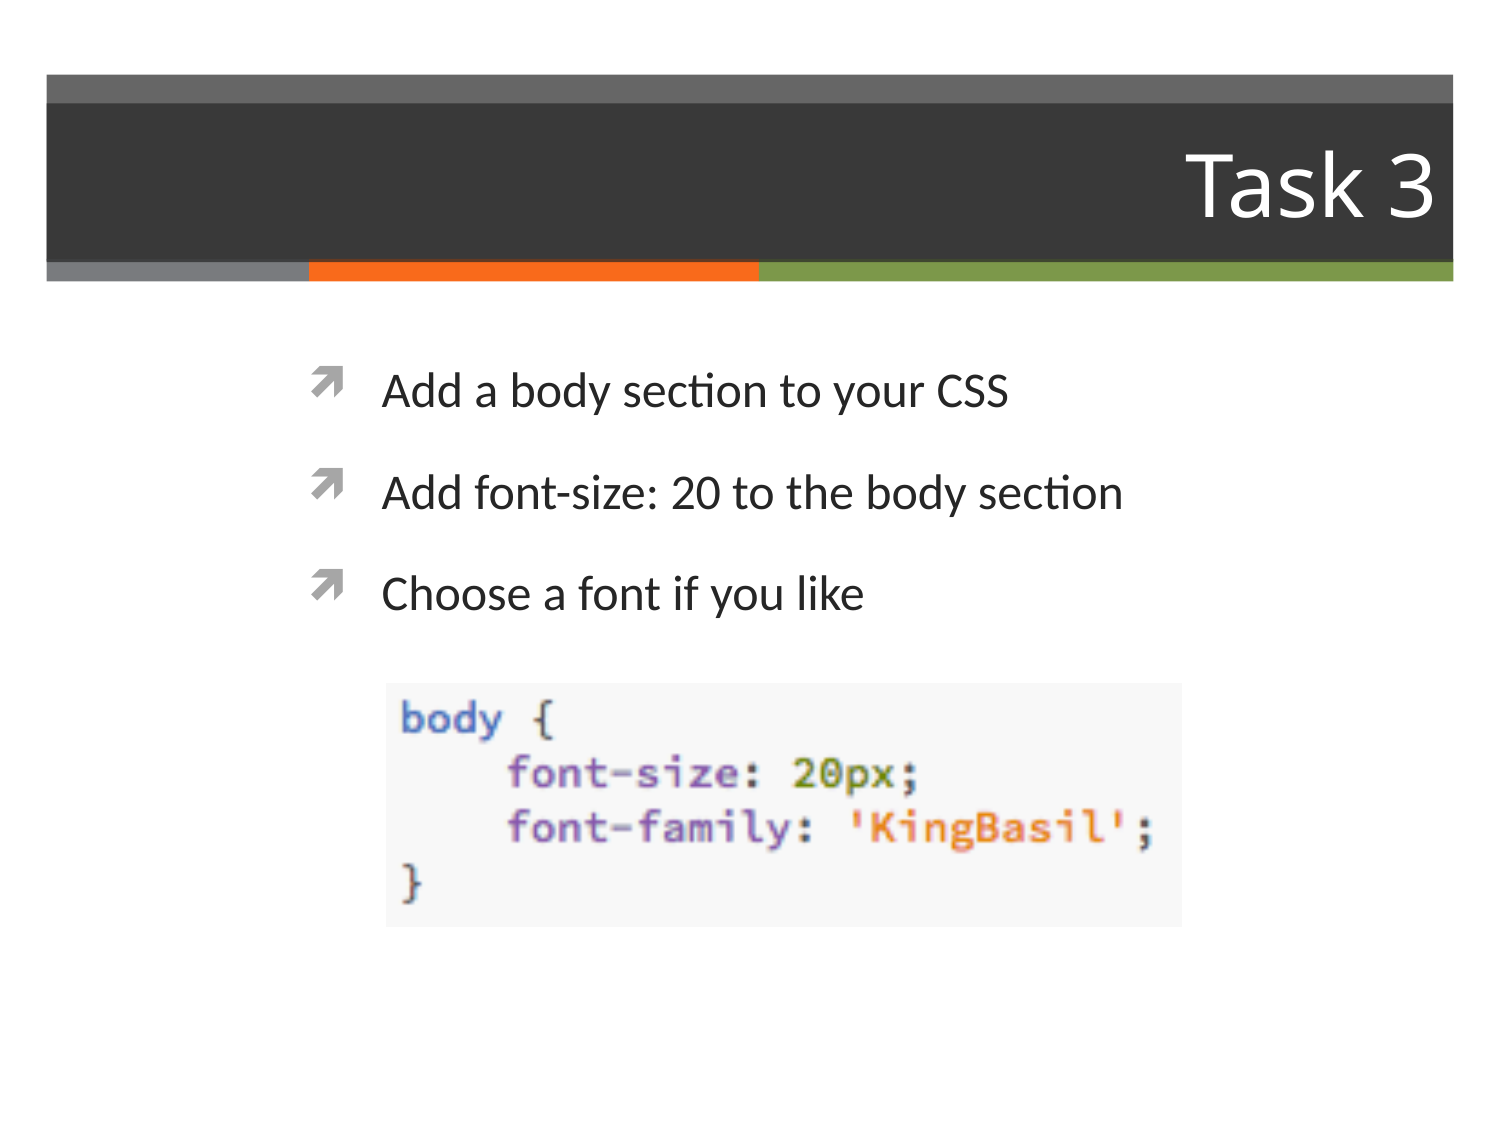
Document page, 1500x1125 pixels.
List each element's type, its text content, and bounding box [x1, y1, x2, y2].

list Add a body section to your CSS Add font-size: 20 to the body section Choose a font if you like [292, 350, 1454, 1005]
picture [385, 682, 1183, 928]
title Task 3 [46, 103, 1454, 263]
